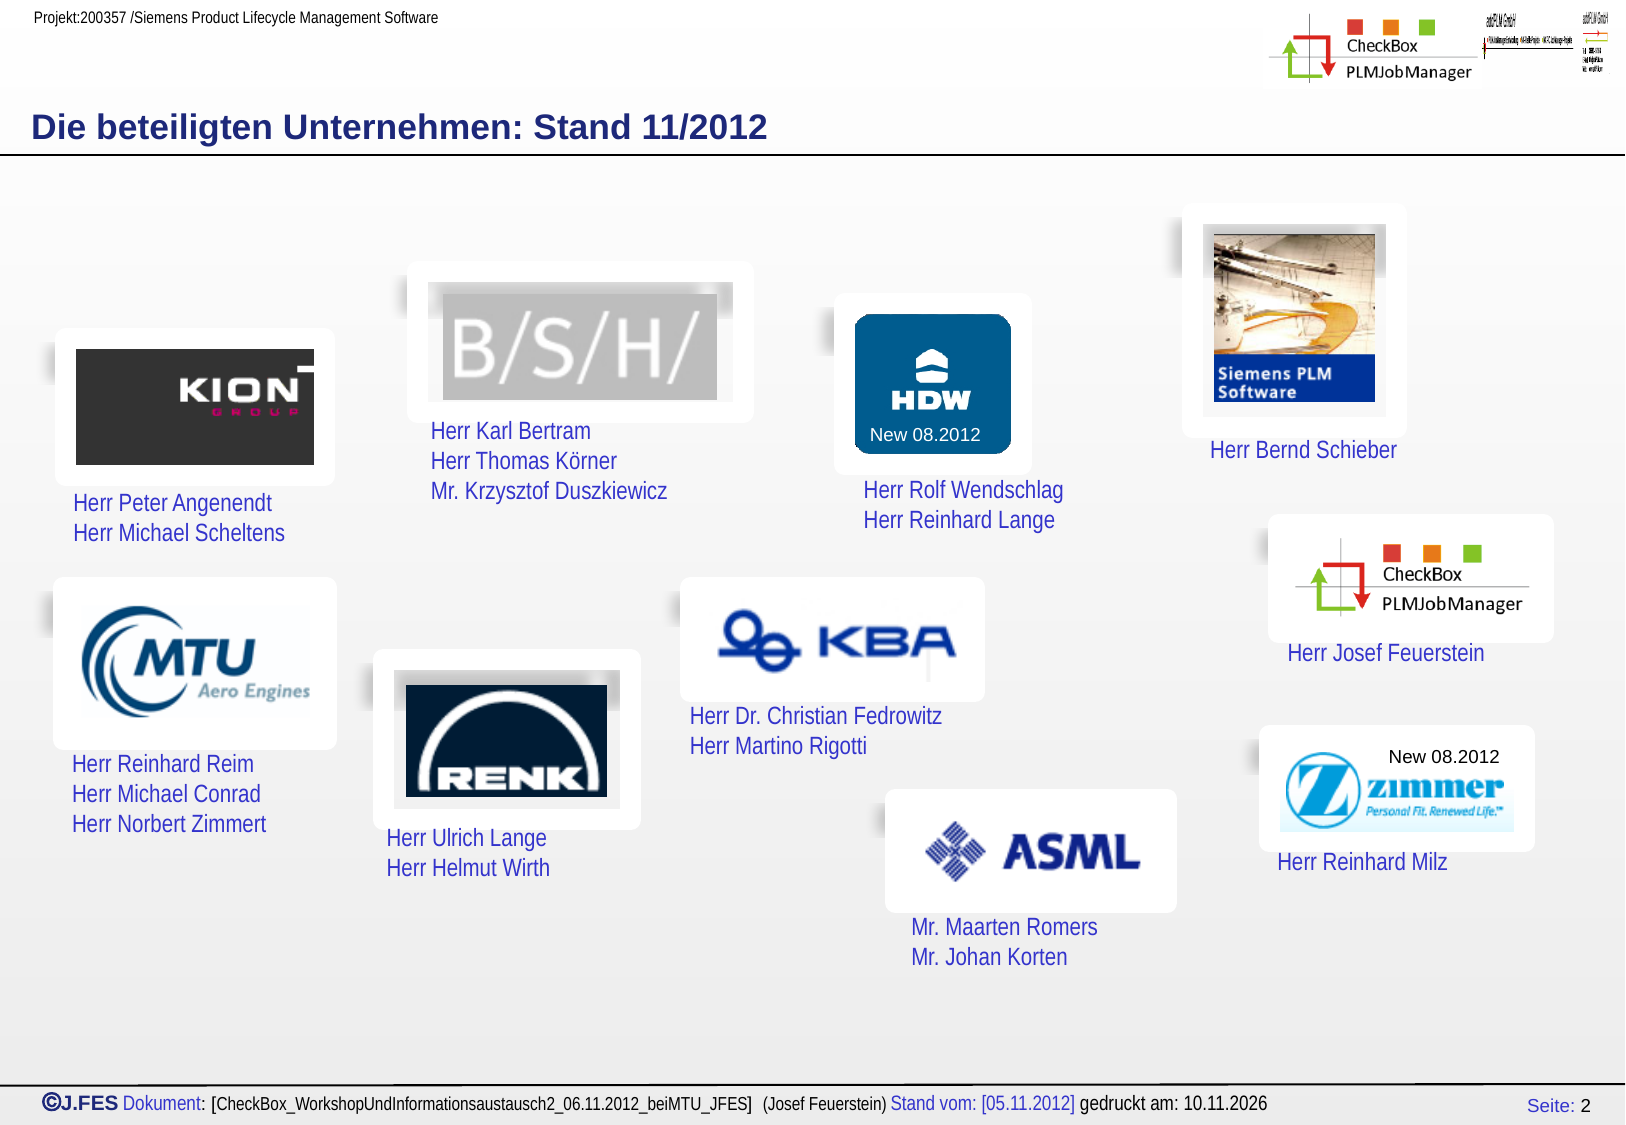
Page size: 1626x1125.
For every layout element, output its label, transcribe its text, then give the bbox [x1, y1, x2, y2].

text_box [55, 223, 1534, 980]
picture [1263, 10, 1482, 73]
title Die beteiligten Unternehmen: Stand 11/2012 [30, 73, 1600, 148]
